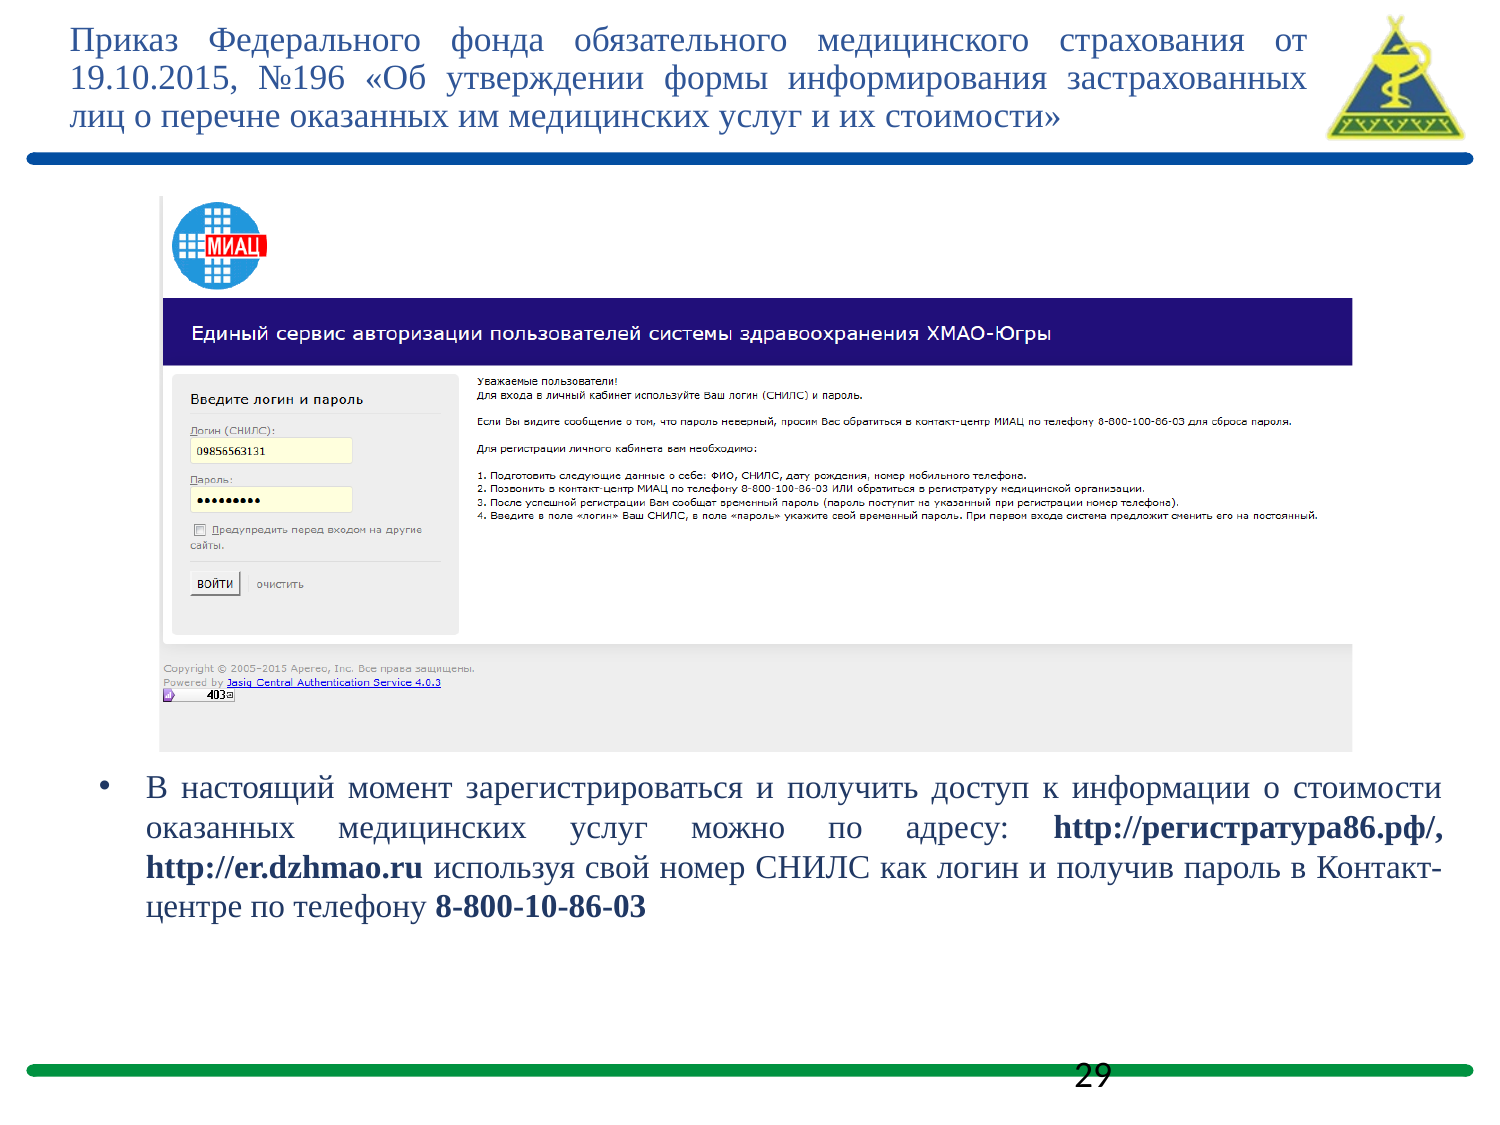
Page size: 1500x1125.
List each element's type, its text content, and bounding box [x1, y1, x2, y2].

title Приказ Федерального фонда обязательного медицинского страхования от 19.10.2015, №196 «Об утверждении формы информирования застрахованных лиц о перечне оказанных им медицинских услуг и их стоимости» [54, 19, 1324, 143]
picture [159, 196, 1353, 752]
picture [1323, 14, 1466, 143]
text_box В настоящий момент зарегистрироваться и получить доступ к информации о стоимости оказанных медицинских услуг можно по адресу: http://регистратура86.рф/, http://er.dzhmao.ru используя свой номер СНИЛС как логин и получив пароль в Контакт-центре по телефону 8-800-10-86-03 [84, 597, 1459, 972]
slide_number 29 [1059, 1042, 1397, 1103]
list [54, 172, 1459, 1012]
